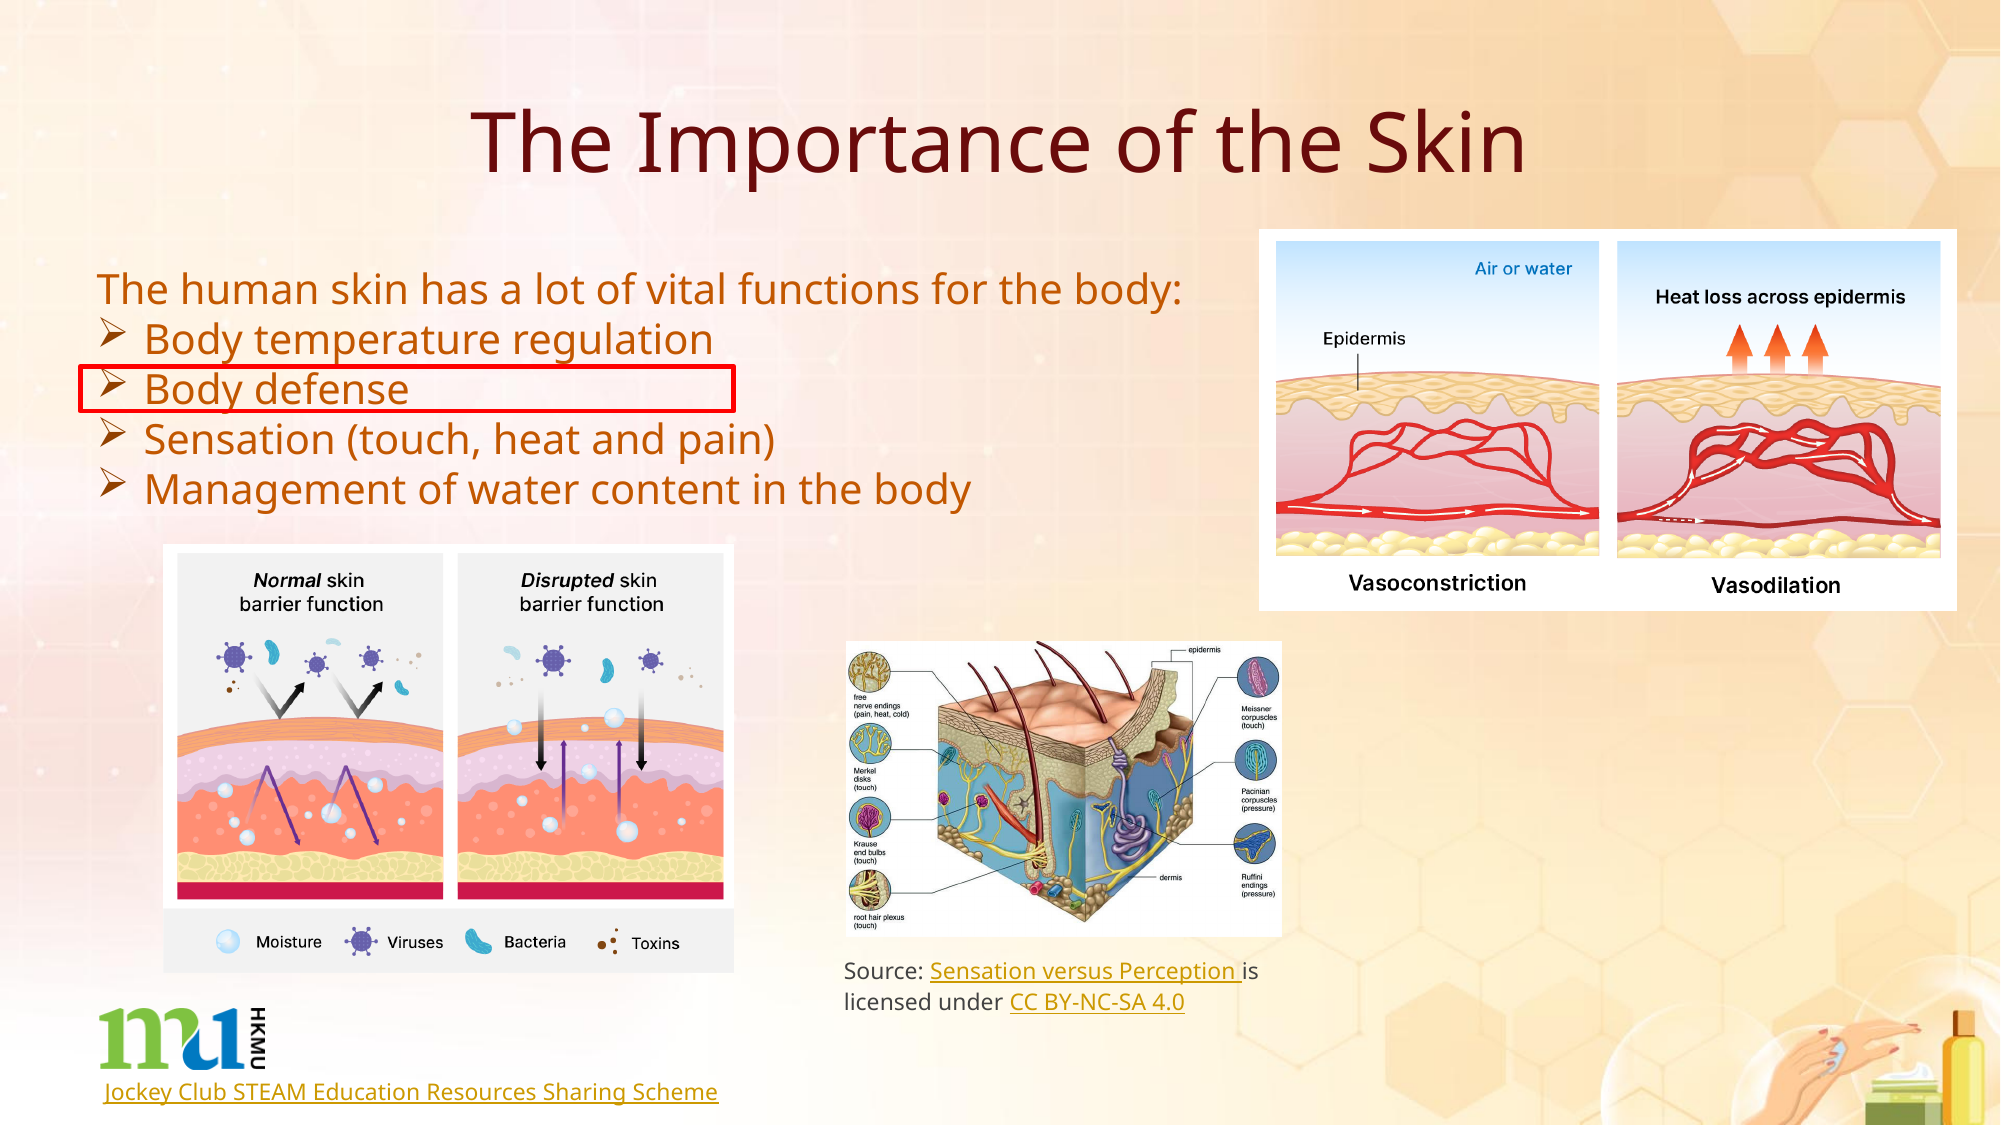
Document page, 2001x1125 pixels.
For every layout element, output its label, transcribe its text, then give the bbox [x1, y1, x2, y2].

title The Importance of the Skin [99, 45, 1900, 233]
text_box [78, 364, 736, 413]
text_box Source: Sensation versus Perception is licensed under CC BY-NC-SA 4.0 [829, 949, 1368, 1027]
picture [0, 0, 2001, 1125]
text_box The human skin has a lot of vital functions for the body: Body temperature regulation Body defense Sensation (touch, heat and pain) Management of water content in the body [81, 254, 1198, 520]
